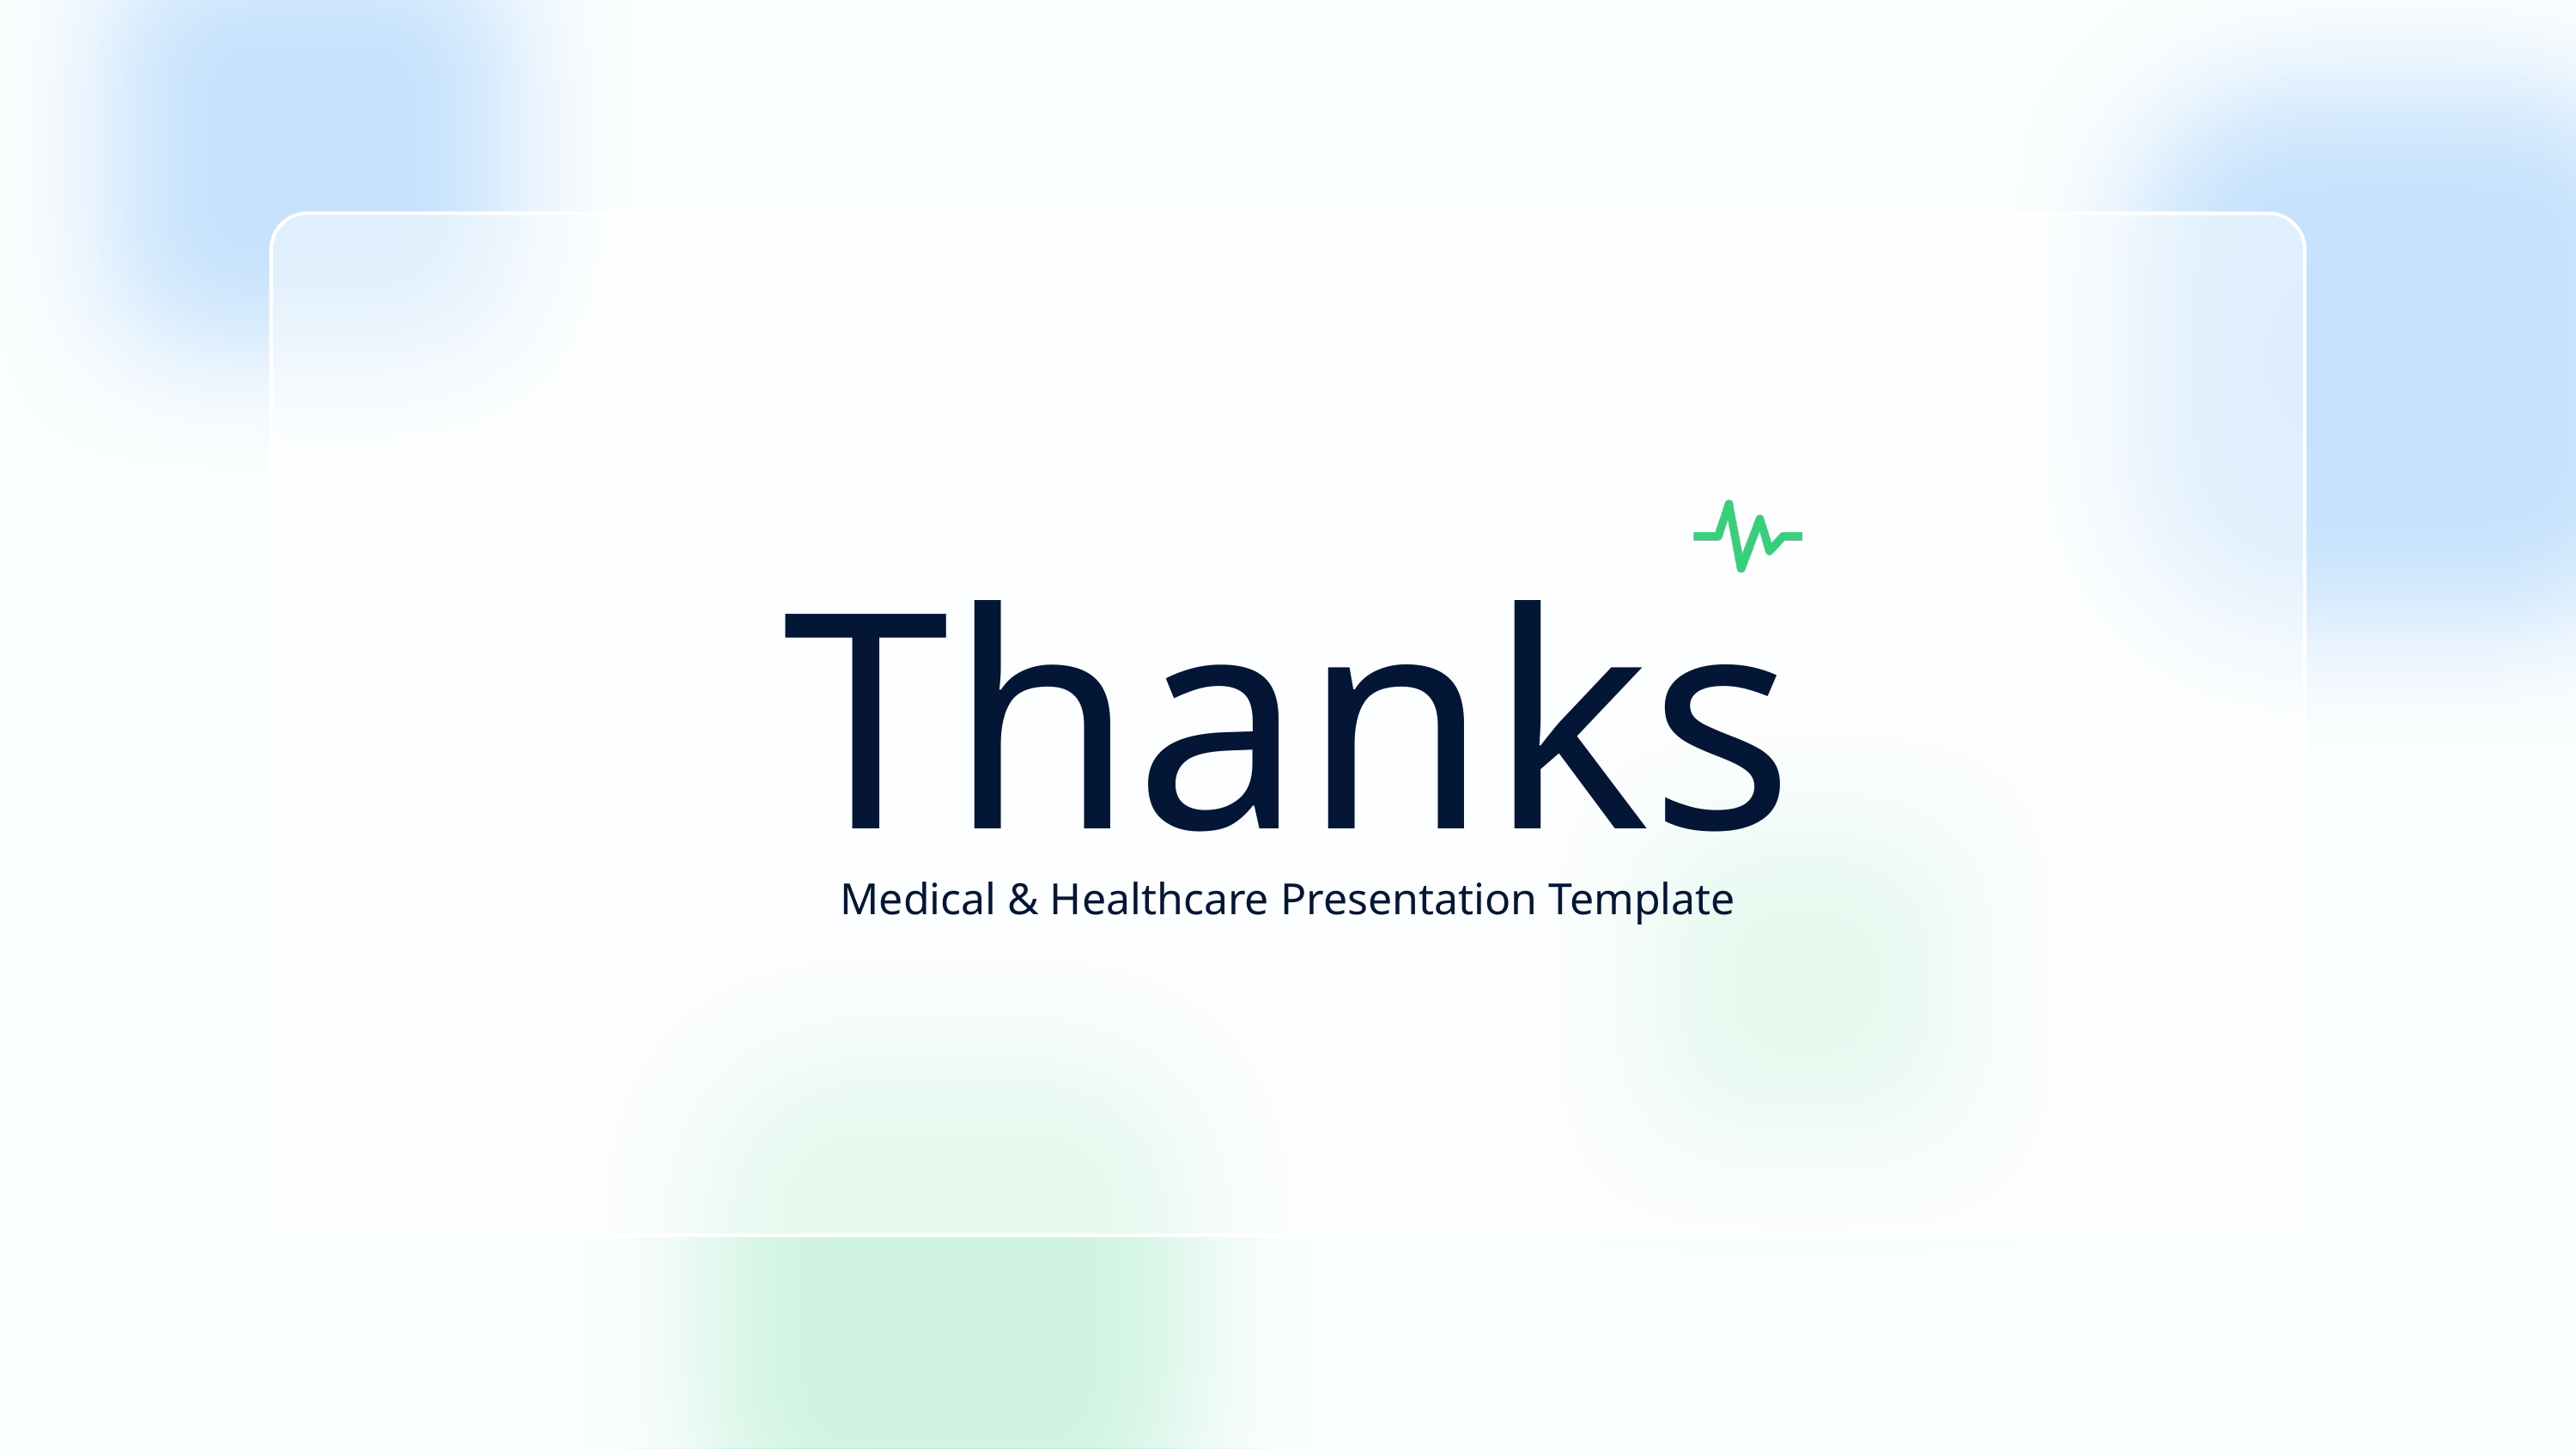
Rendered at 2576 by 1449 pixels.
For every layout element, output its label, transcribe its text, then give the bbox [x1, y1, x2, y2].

text_box Thanks [380, 522, 2196, 896]
text_box Medical & Healthcare Presentation Template [559, 864, 2017, 930]
picture [1683, 471, 1813, 601]
text_box [270, 212, 2306, 1237]
